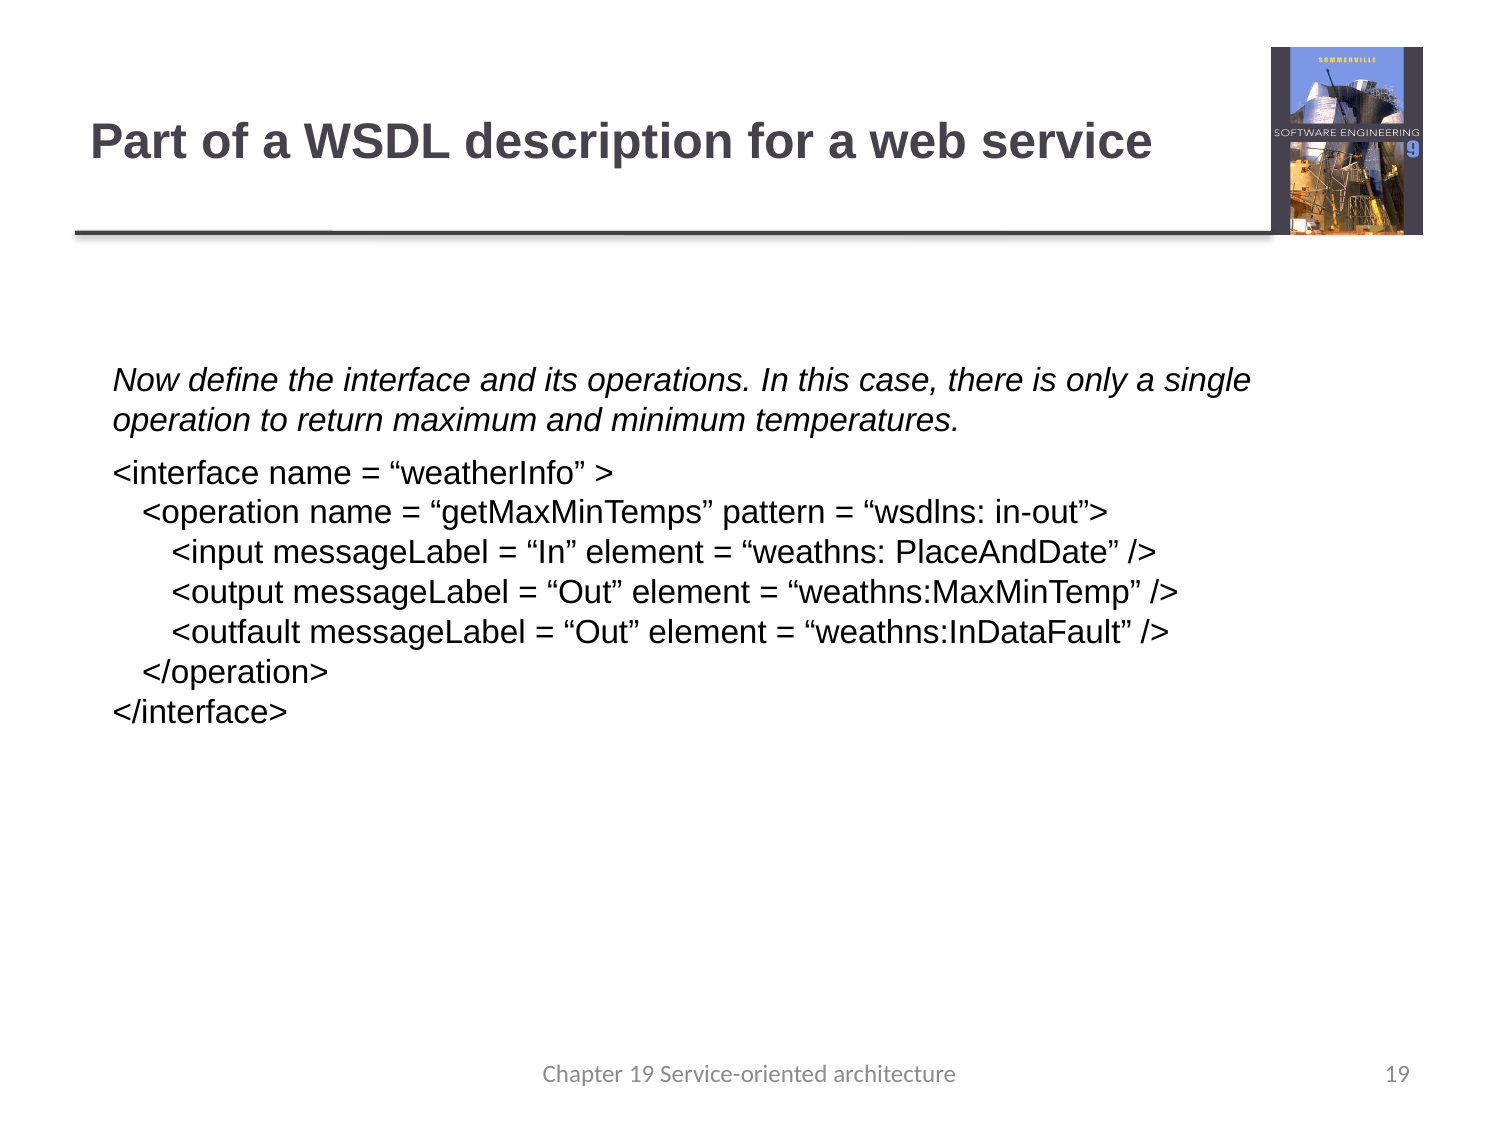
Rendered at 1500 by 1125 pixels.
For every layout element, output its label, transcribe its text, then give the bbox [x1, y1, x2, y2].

footer Chapter 19 Service-oriented architecture [512, 1042, 988, 1103]
slide_number 19 [1074, 1042, 1425, 1103]
picture [1272, 47, 1423, 235]
title Part of a WSDL description for a web service [74, 44, 1272, 233]
text_box Now define the interface and its operations. In this case, there is only a single operation to return maximum and minimum temperatures. <interface name = “weatherInfo” > <operation name = “getMaxMinTemps” pattern = “wsdlns: in-out”> <input messageLabel = “In” element = “weathns: PlaceAndDate” /> <output messageLabel = “Out” element = “weathns:MaxMinTemp” /> <outfault messageLabel = “Out” element = “weathns:InDataFault” /> </operation> </interface> [97, 350, 1272, 791]
